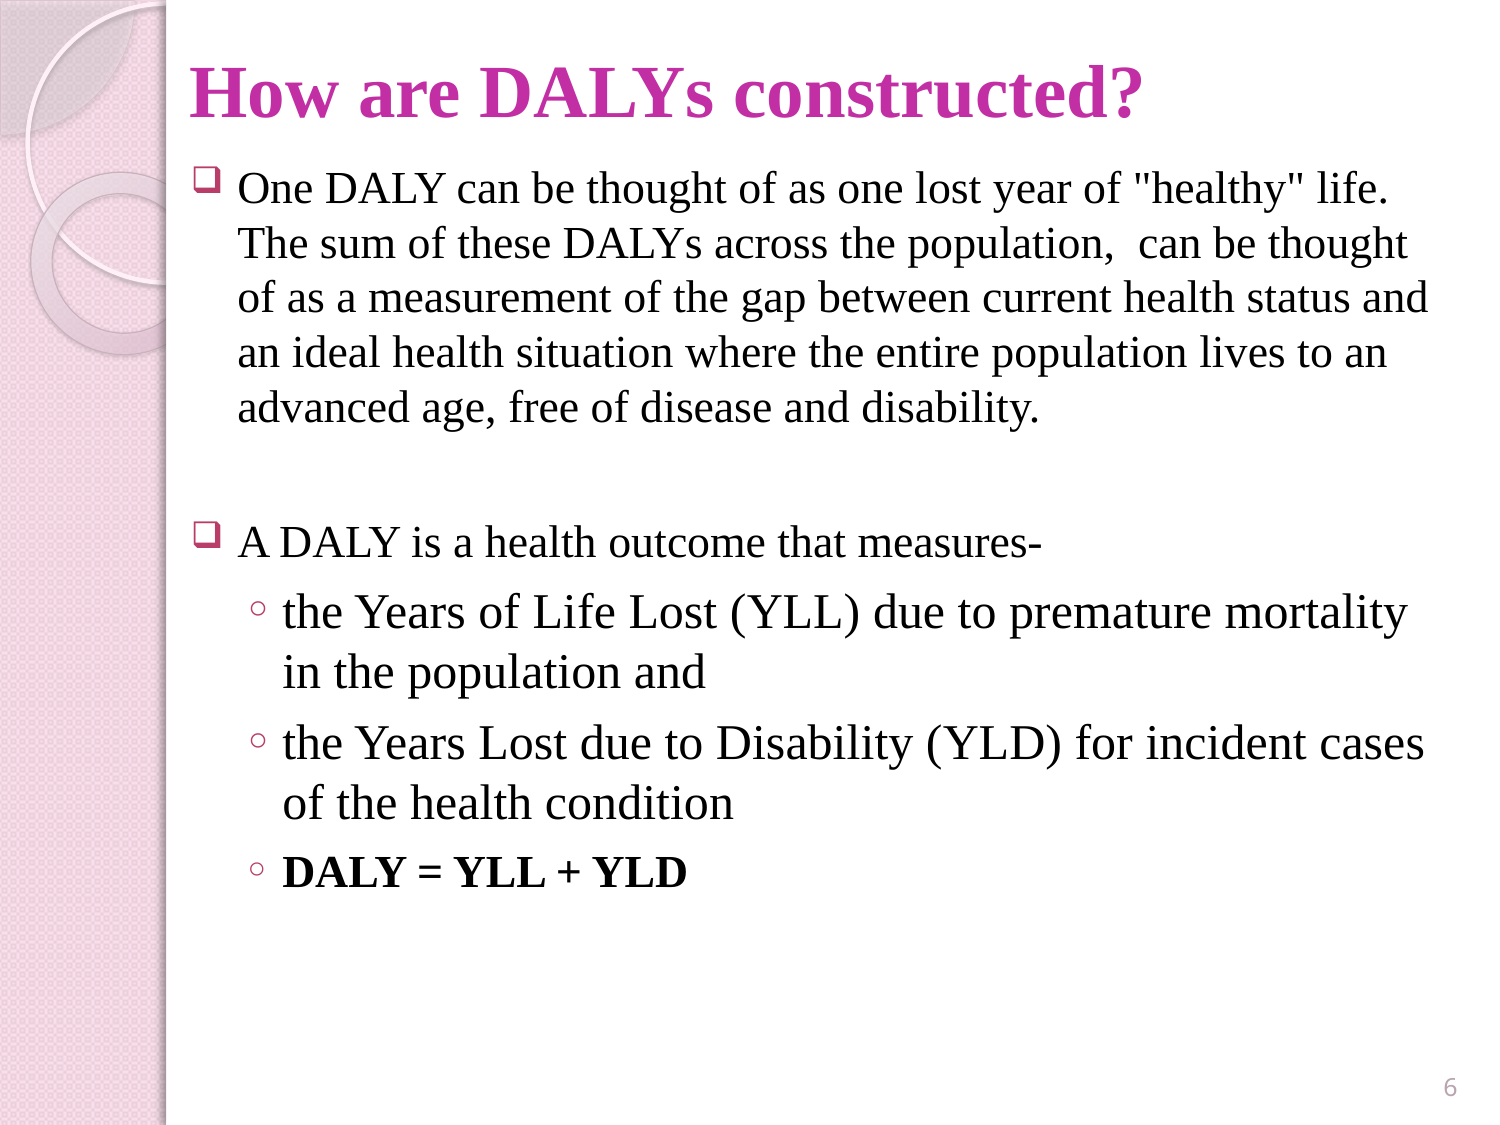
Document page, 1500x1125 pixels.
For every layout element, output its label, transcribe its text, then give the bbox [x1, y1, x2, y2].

list One DALY can be thought of as one lost year of "healthy" life. The sum of these DALYs across the population, can be thought of as a measurement of the gap between current health status and an ideal health situation where the entire population lives to an advanced age, free of disease and disability. A DALY is a health outcome that measures- the Years of Life Lost (YLL) due to premature mortality in the population and the Years Lost due to Disability (YLD) for incident cases of the health condition DALY = YLL + YLD [162, 149, 1466, 1025]
title How are DALYs constructed? [174, 0, 1400, 149]
slide_number 6 [1413, 1034, 1488, 1113]
